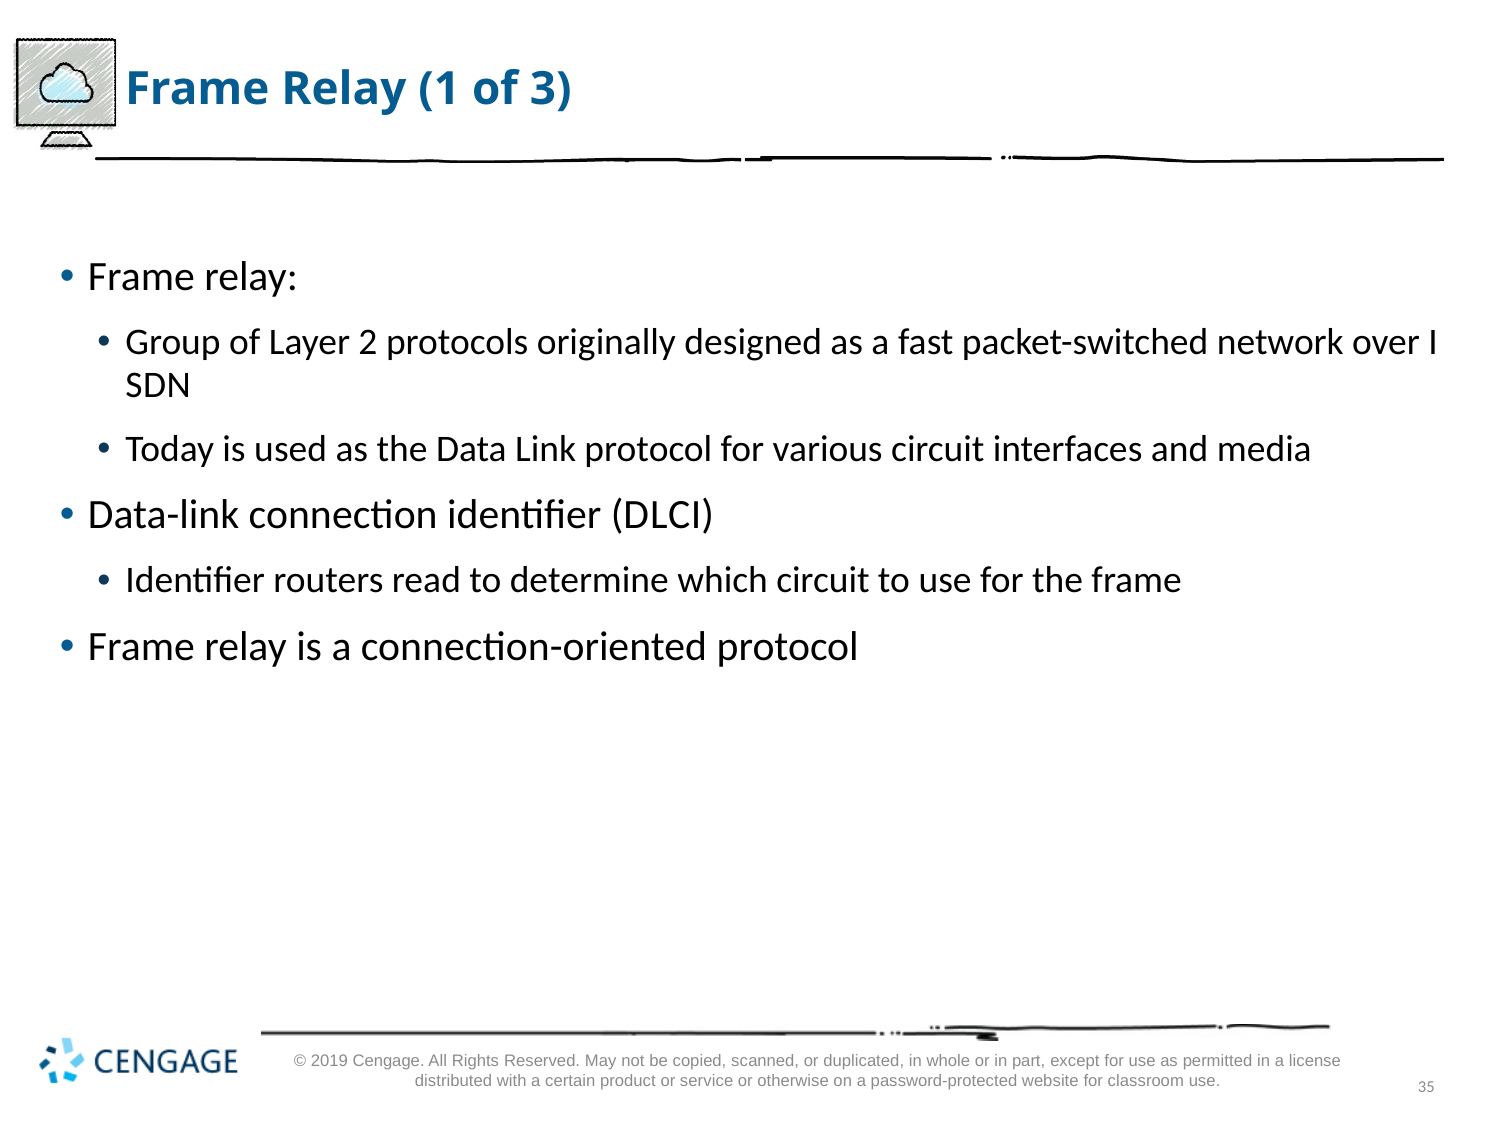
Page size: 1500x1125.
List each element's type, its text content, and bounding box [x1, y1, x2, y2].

picture [13, 36, 117, 151]
picture [95, 155, 1444, 163]
title Frame Relay (1 of 3) [125, 66, 1442, 116]
footer © 2019 Cengage. All Rights Reserved. May not be copied, scanned, or duplicated, in whole or in part, except for use as permitted in a license distributed with a certain product or service or otherwise on a password-protected website for classroom use. [262, 1050, 1375, 1091]
list Frame relay: Group of Layer 2 protocols originally designed as a fast packet-switched network over I S D N Today is used as the Data Link protocol for various circuit interfaces and media Data-link connection identifier (D L C I) Identifier routers read to determine which circuit to use for the frame Frame relay is a connection-oriented protocol [59, 252, 1441, 675]
picture [19, 1024, 250, 1096]
picture [261, 1024, 1331, 1041]
